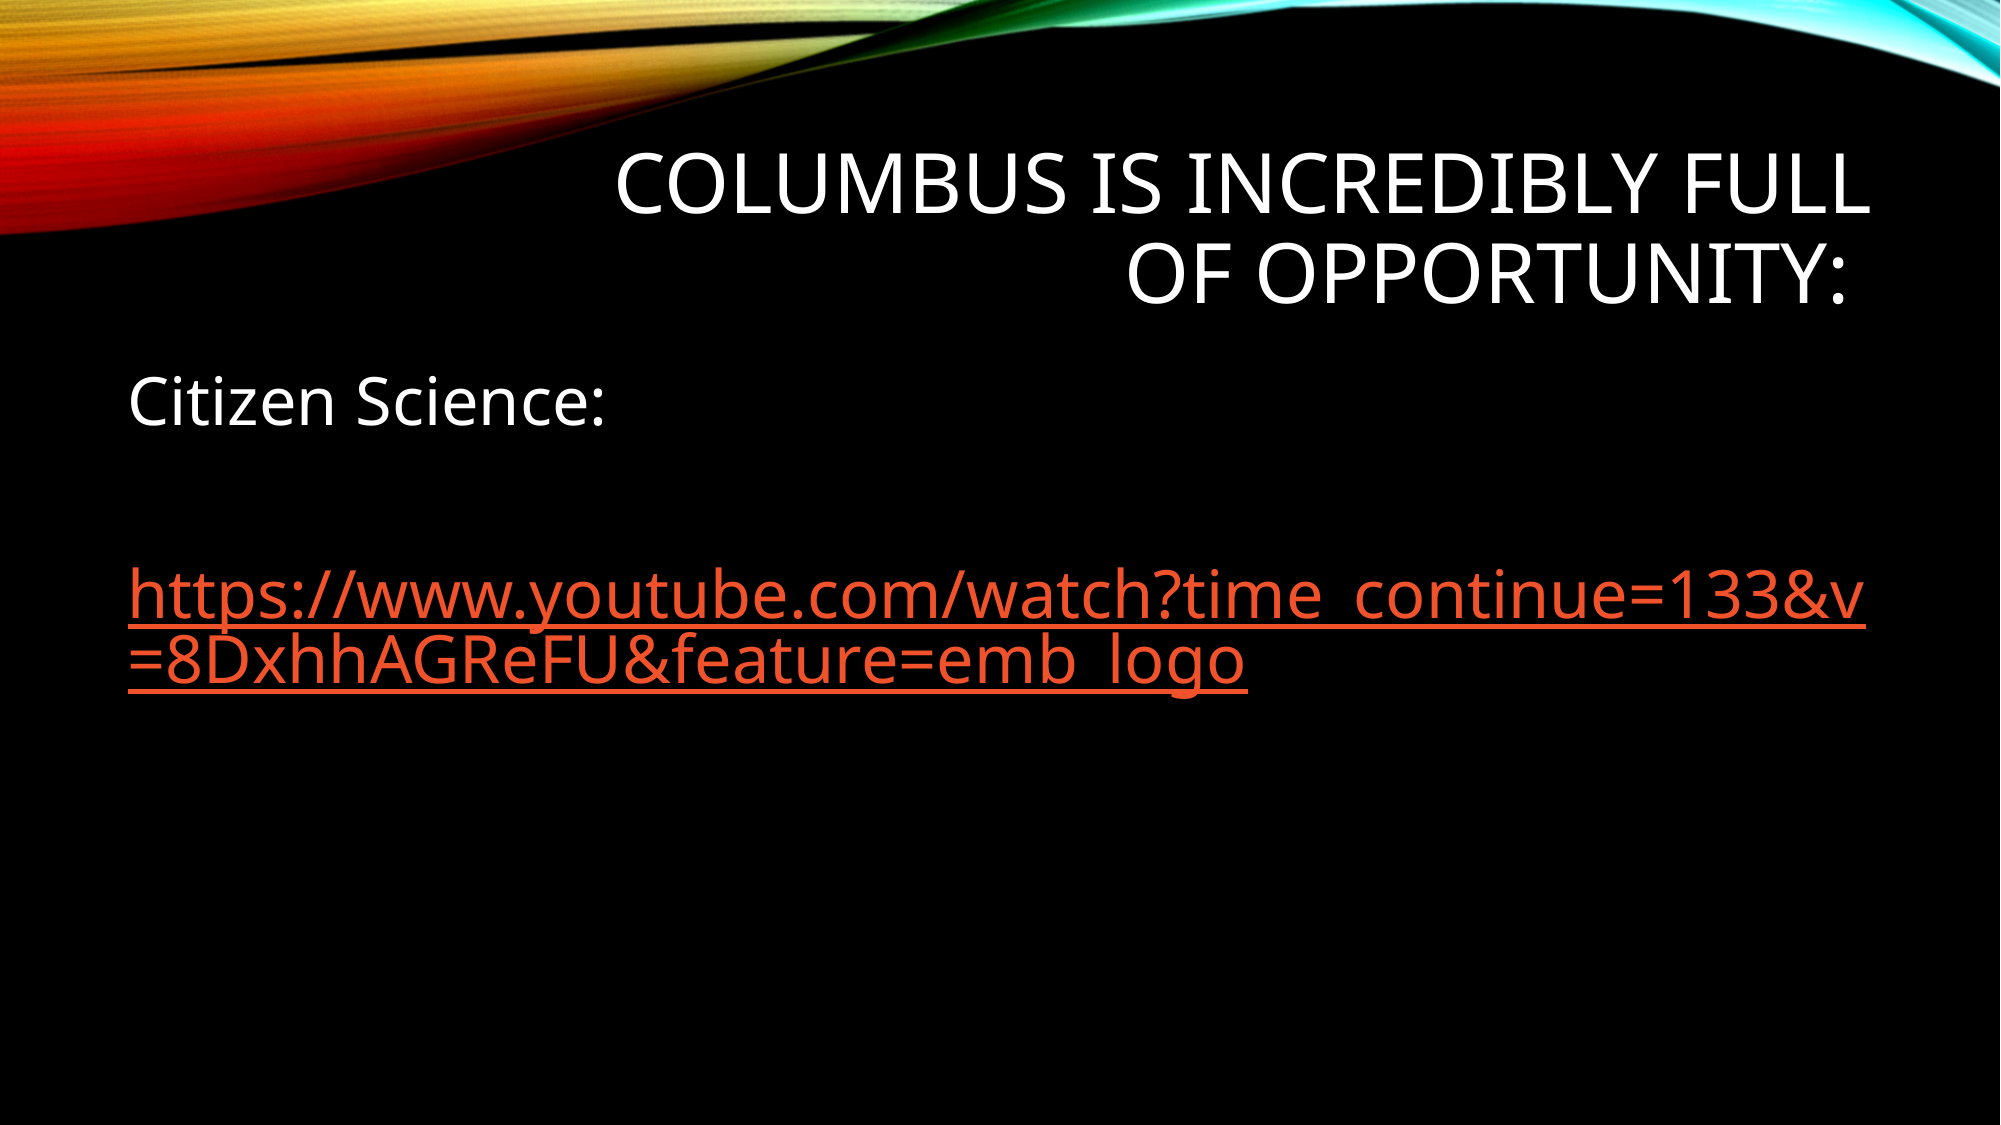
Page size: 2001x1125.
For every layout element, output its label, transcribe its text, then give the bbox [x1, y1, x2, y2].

picture [0, 0, 2000, 237]
title Columbus is incredibly full of opportunity: [474, 125, 1888, 338]
list Citizen Science: https://www.youtube.com/watch?time_continue=133&v=8DxhhAGReFU&feature=emb_logo [112, 360, 1888, 1021]
